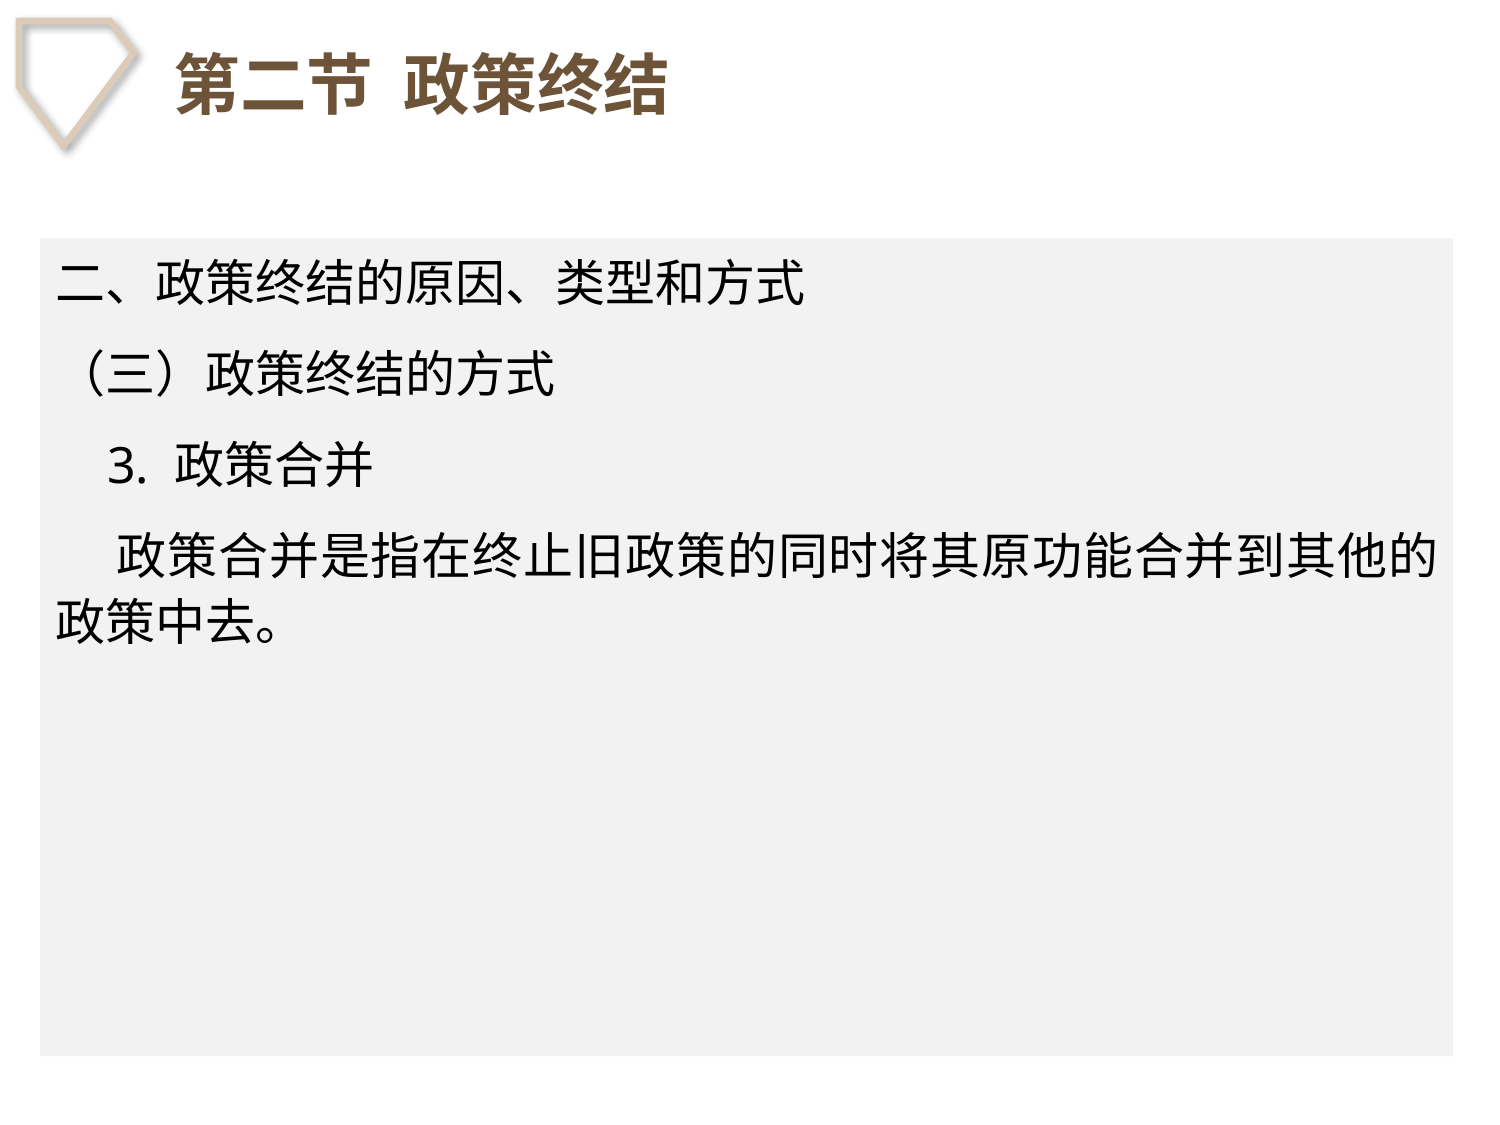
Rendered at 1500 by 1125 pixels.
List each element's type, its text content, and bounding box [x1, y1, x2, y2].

title 第二节 政策终结 [158, 18, 1456, 159]
list 二、政策终结的原因、类型和方式 （三）政策终结的方式 3. 政策合并 政策合并是指在终止旧政策的同时将其原功能合并到其他的政策中去。 [40, 238, 1454, 1057]
